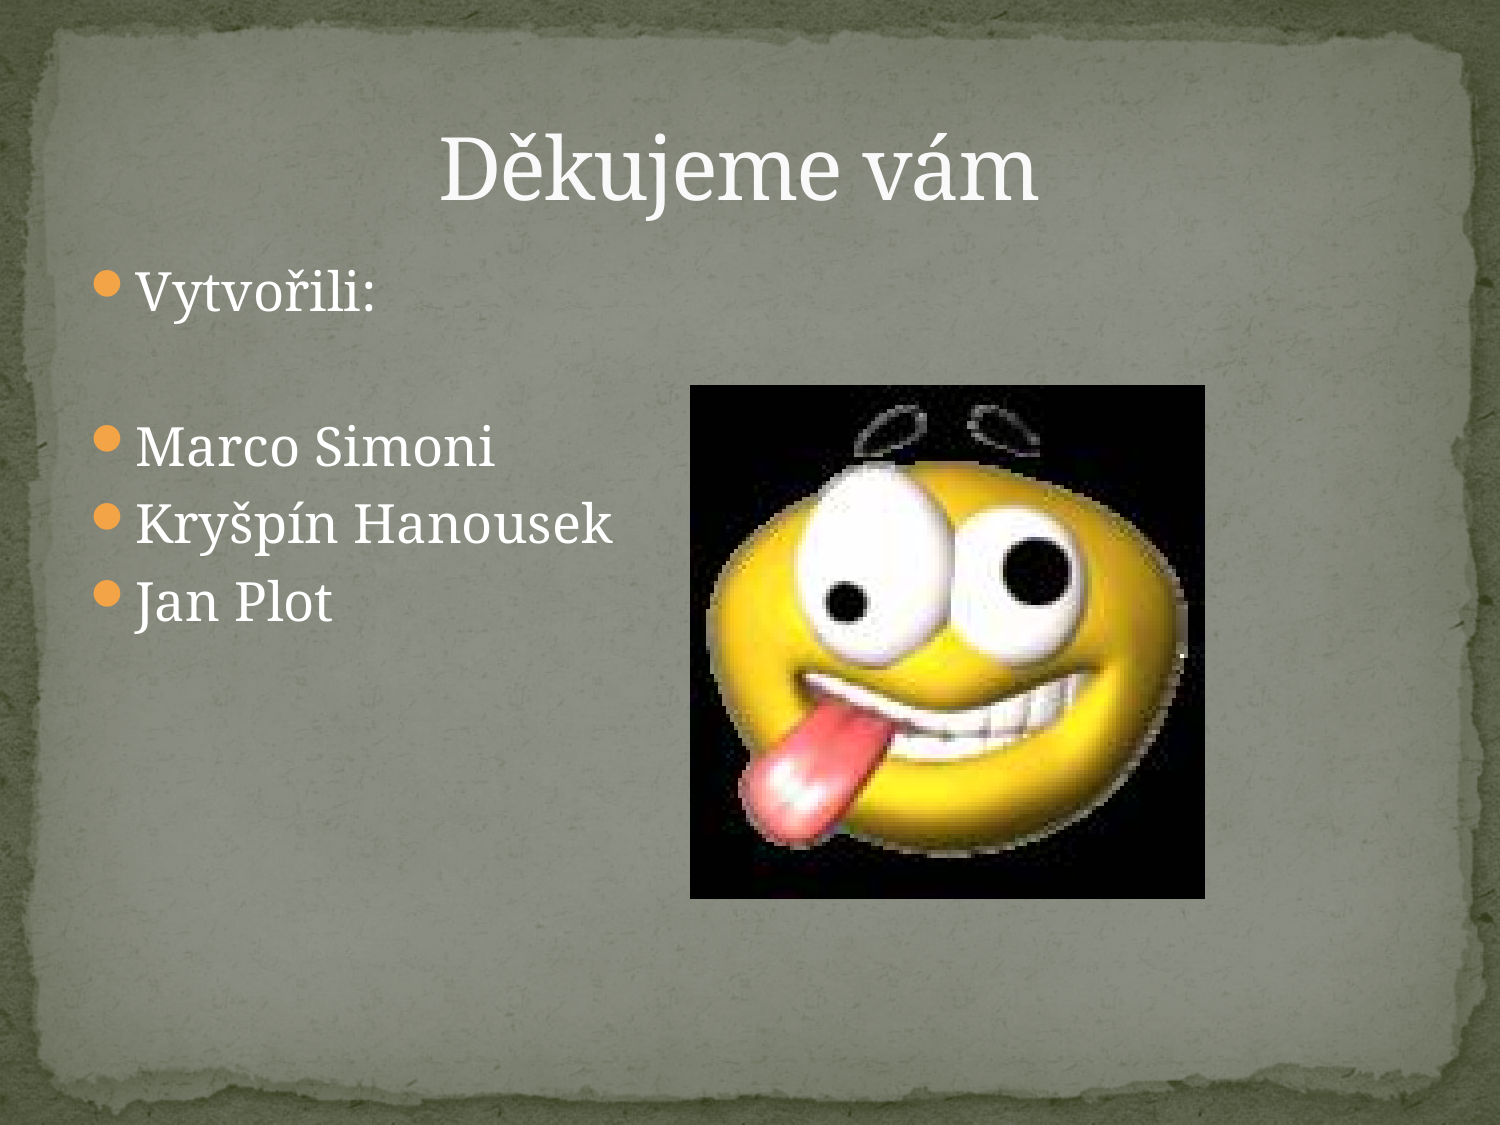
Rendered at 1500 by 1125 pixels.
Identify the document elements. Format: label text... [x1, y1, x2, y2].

title Děkujeme vám [74, 24, 1425, 225]
list Vytvořili: Marco Simoni Kryšpín Hanousek Jan Plot [75, 249, 1425, 1000]
picture [690, 385, 1205, 899]
